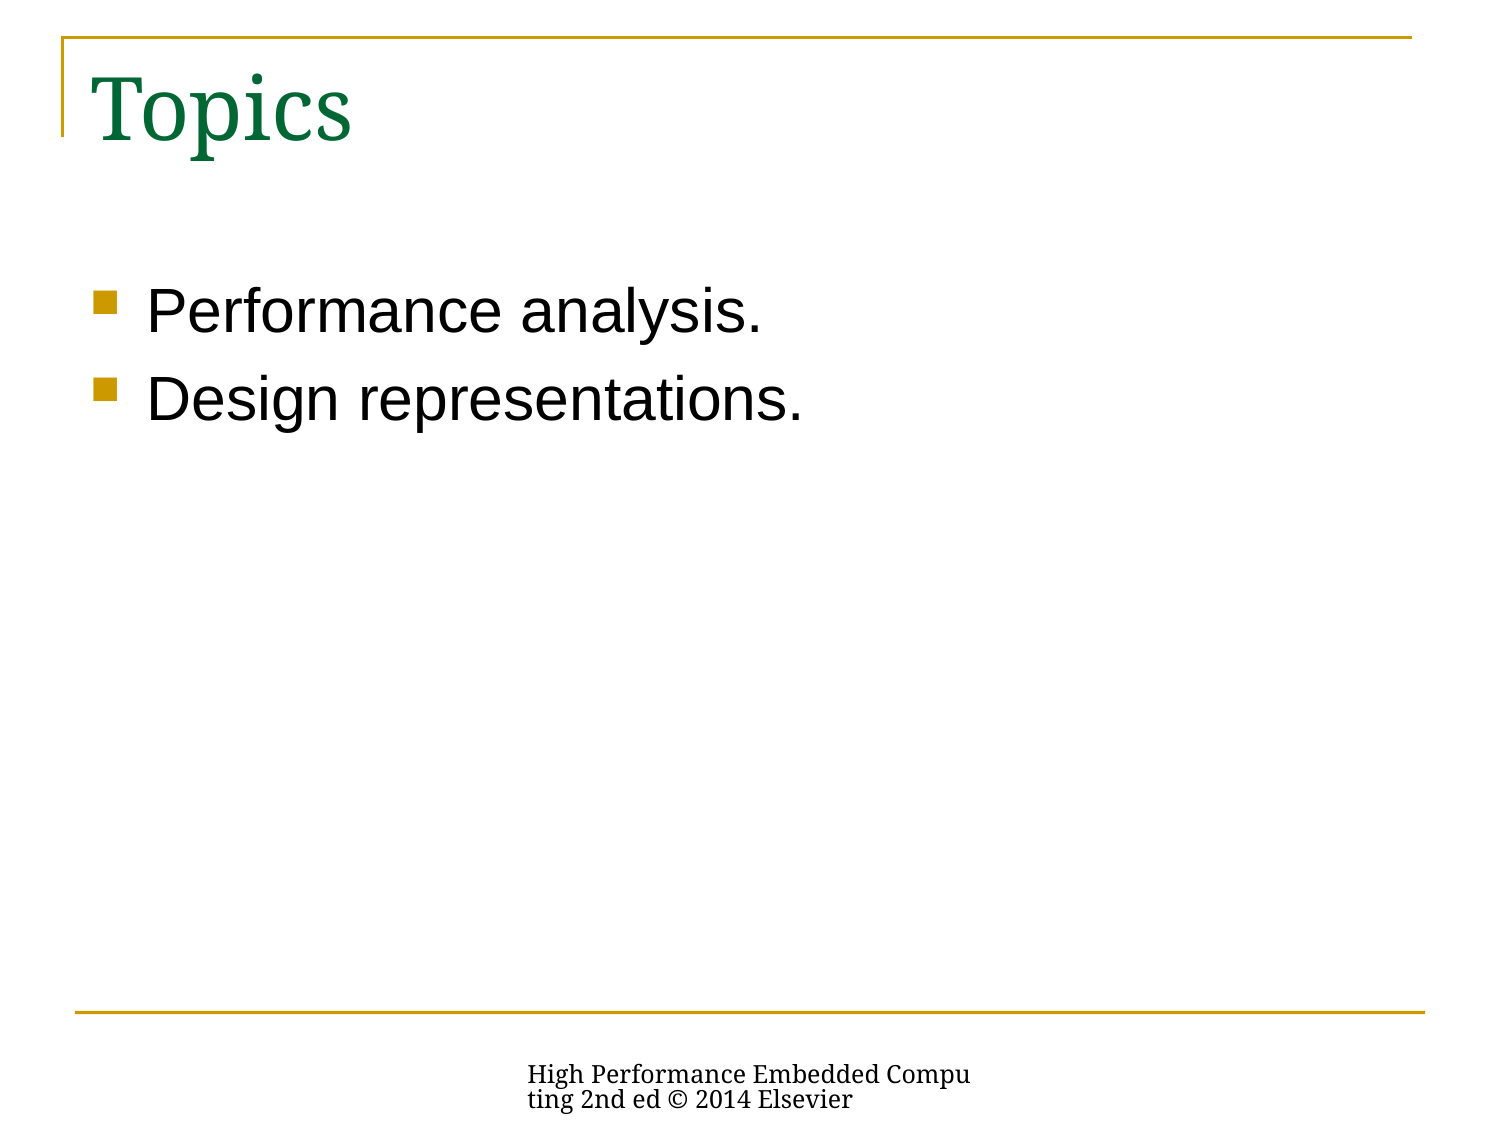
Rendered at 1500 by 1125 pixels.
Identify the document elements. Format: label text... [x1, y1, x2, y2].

footer High Performance Embedded Computing 2nd ed © 2014 Elsevier [512, 1025, 988, 1100]
title Topics [75, 45, 1425, 233]
list Performance analysis. Design representations. [75, 262, 1425, 1006]
